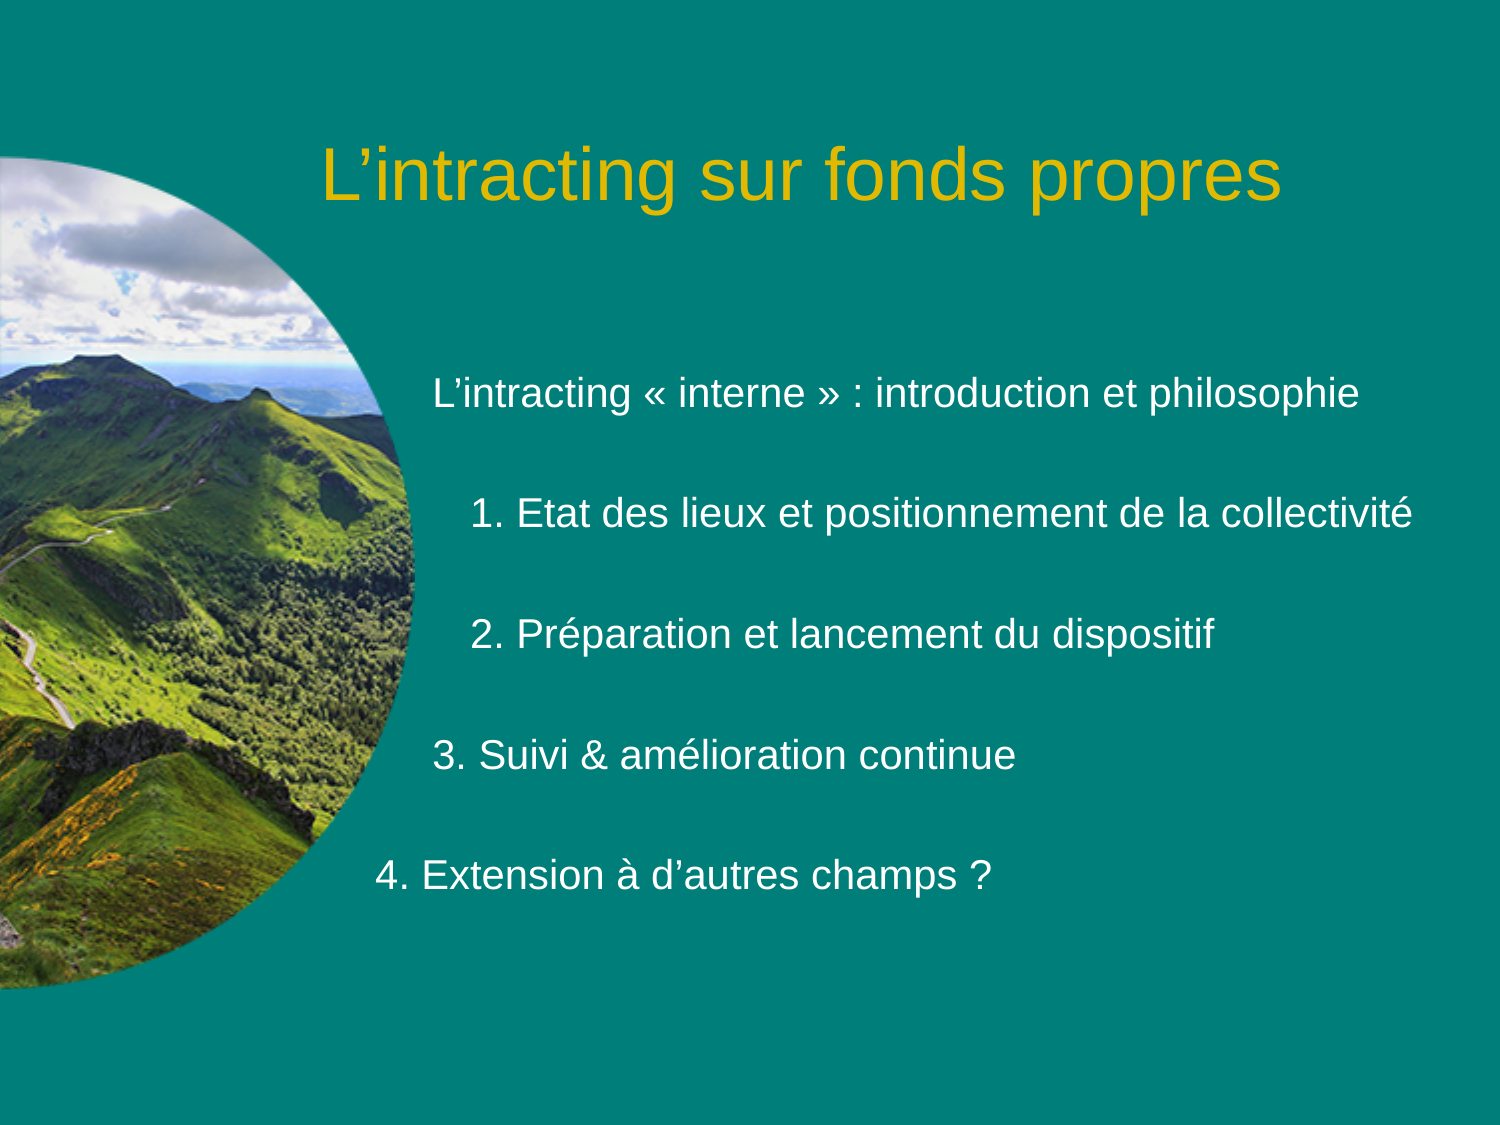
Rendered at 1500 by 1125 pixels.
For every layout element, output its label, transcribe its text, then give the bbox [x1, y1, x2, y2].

list L’intracting « interne » : introduction et philosophie [417, 358, 1462, 439]
list 2. Préparation et lancement du dispositif [454, 599, 1499, 680]
text_box 4. Extension à d’autres champs ? [360, 840, 1404, 920]
text_box 3. Suivi & amélioration continue [417, 720, 1461, 800]
title L’intracting sur fonds propres [126, 76, 1477, 265]
picture [0, 89, 415, 1001]
list 1. Etat des lieux et positionnement de la collectivité [454, 478, 1472, 559]
